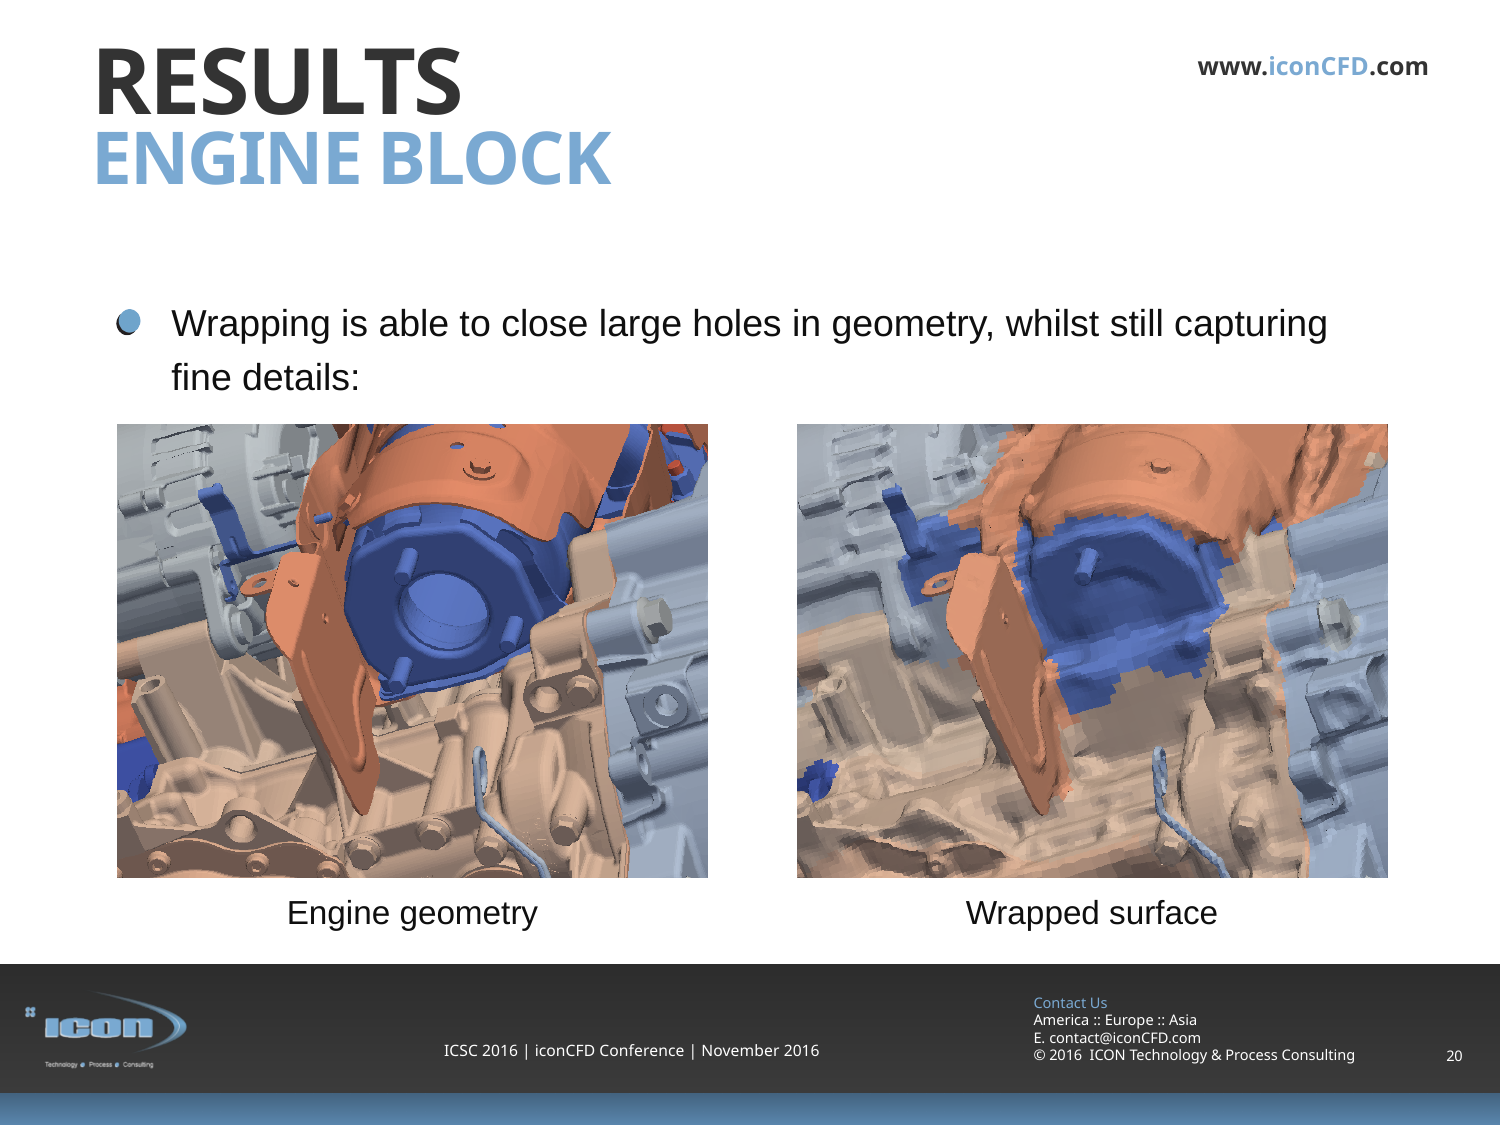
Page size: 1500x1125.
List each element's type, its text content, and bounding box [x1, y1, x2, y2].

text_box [117, 423, 708, 940]
title RESULTS [76, 30, 1046, 101]
footer ICSC 2016 | iconCFD Conference | November 2016 [371, 1039, 892, 1063]
picture [0, 952, 231, 1077]
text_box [797, 423, 1388, 940]
list engine block [76, 101, 1046, 208]
text_box Wrapping is able to close large holes in geometry, whilst still capturing fine details: [100, 283, 1389, 406]
picture [115, 308, 142, 336]
